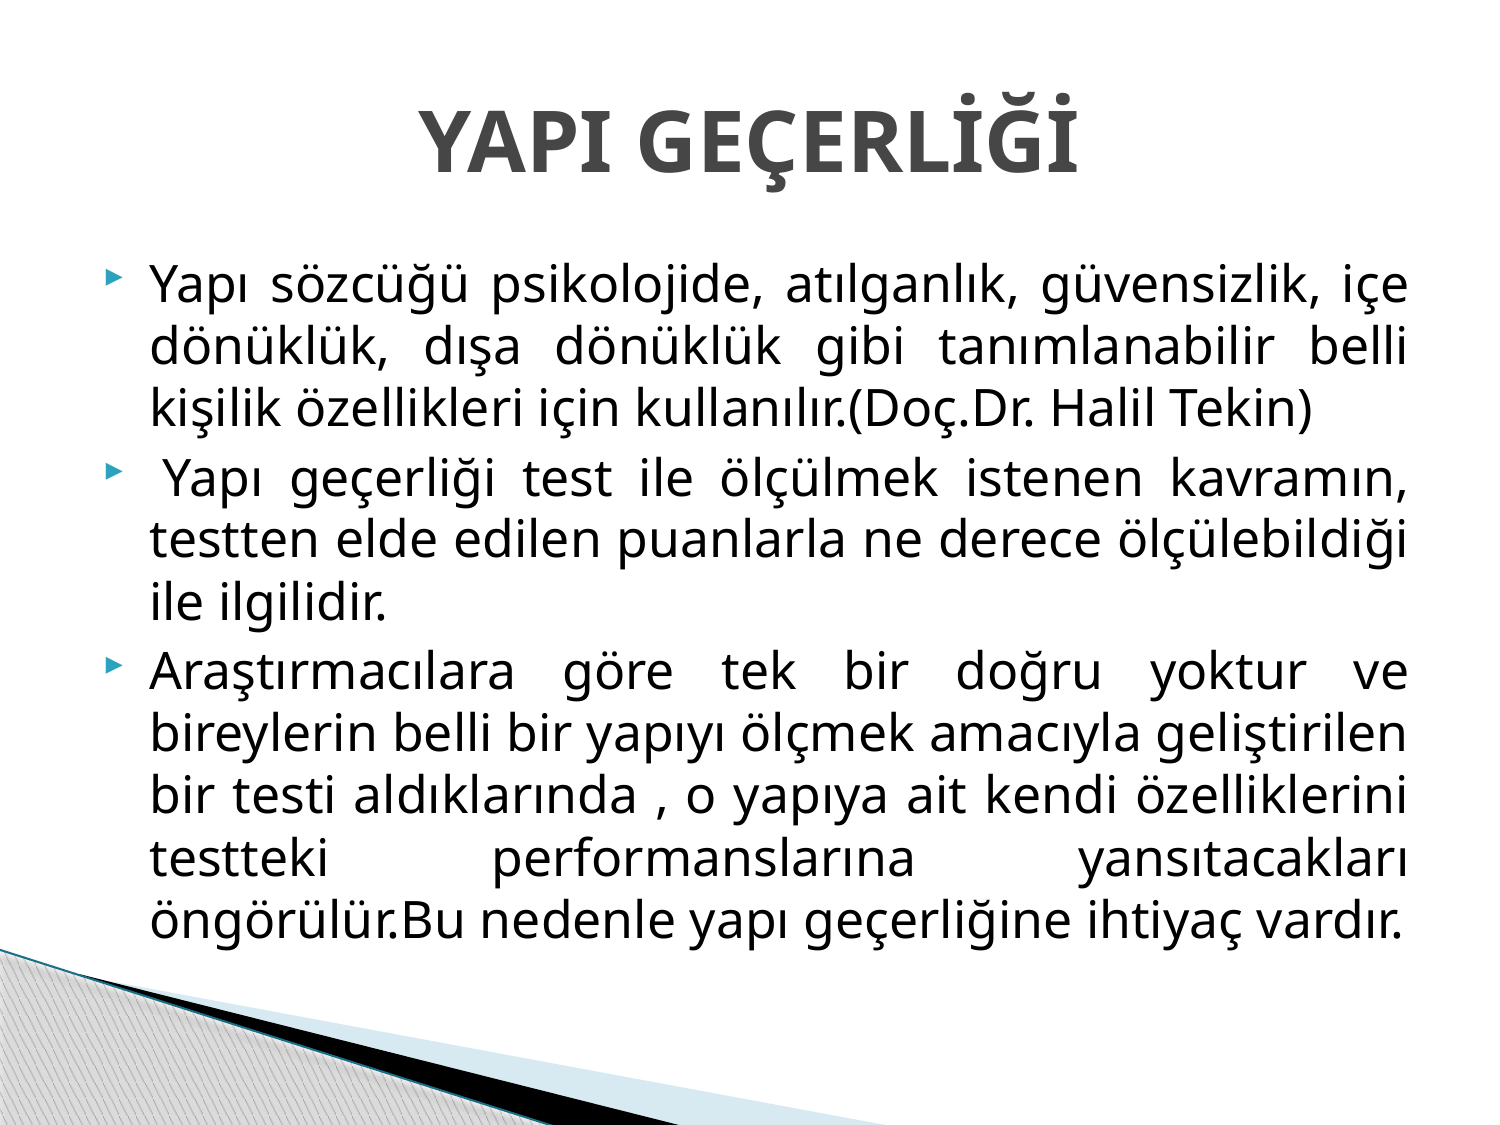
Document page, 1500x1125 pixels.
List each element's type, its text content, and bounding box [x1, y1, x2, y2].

title YAPI GEÇERLİĞİ [75, 45, 1425, 233]
list Yapı sözcüğü psikolojide, atılganlık, güvensizlik, içe dönüklük, dışa dönüklük gibi tanımlanabilir belli kişilik özellikleri için kullanılır.(Doç.Dr. Halil Tekin) Yapı geçerliği test ile ölçülmek istenen kavramın, testten elde edilen puanlarla ne derece ölçülebildiği ile ilgilidir. Araştırmacılara göre tek bir doğru yoktur ve bireylerin belli bir yapıyı ölçmek amacıyla geliştirilen bir testi aldıklarında , o yapıya ait kendi özelliklerini testteki performanslarına yansıtacakları öngörülür.Bu nedenle yapı geçerliğine ihtiyaç vardır. [75, 243, 1425, 986]
